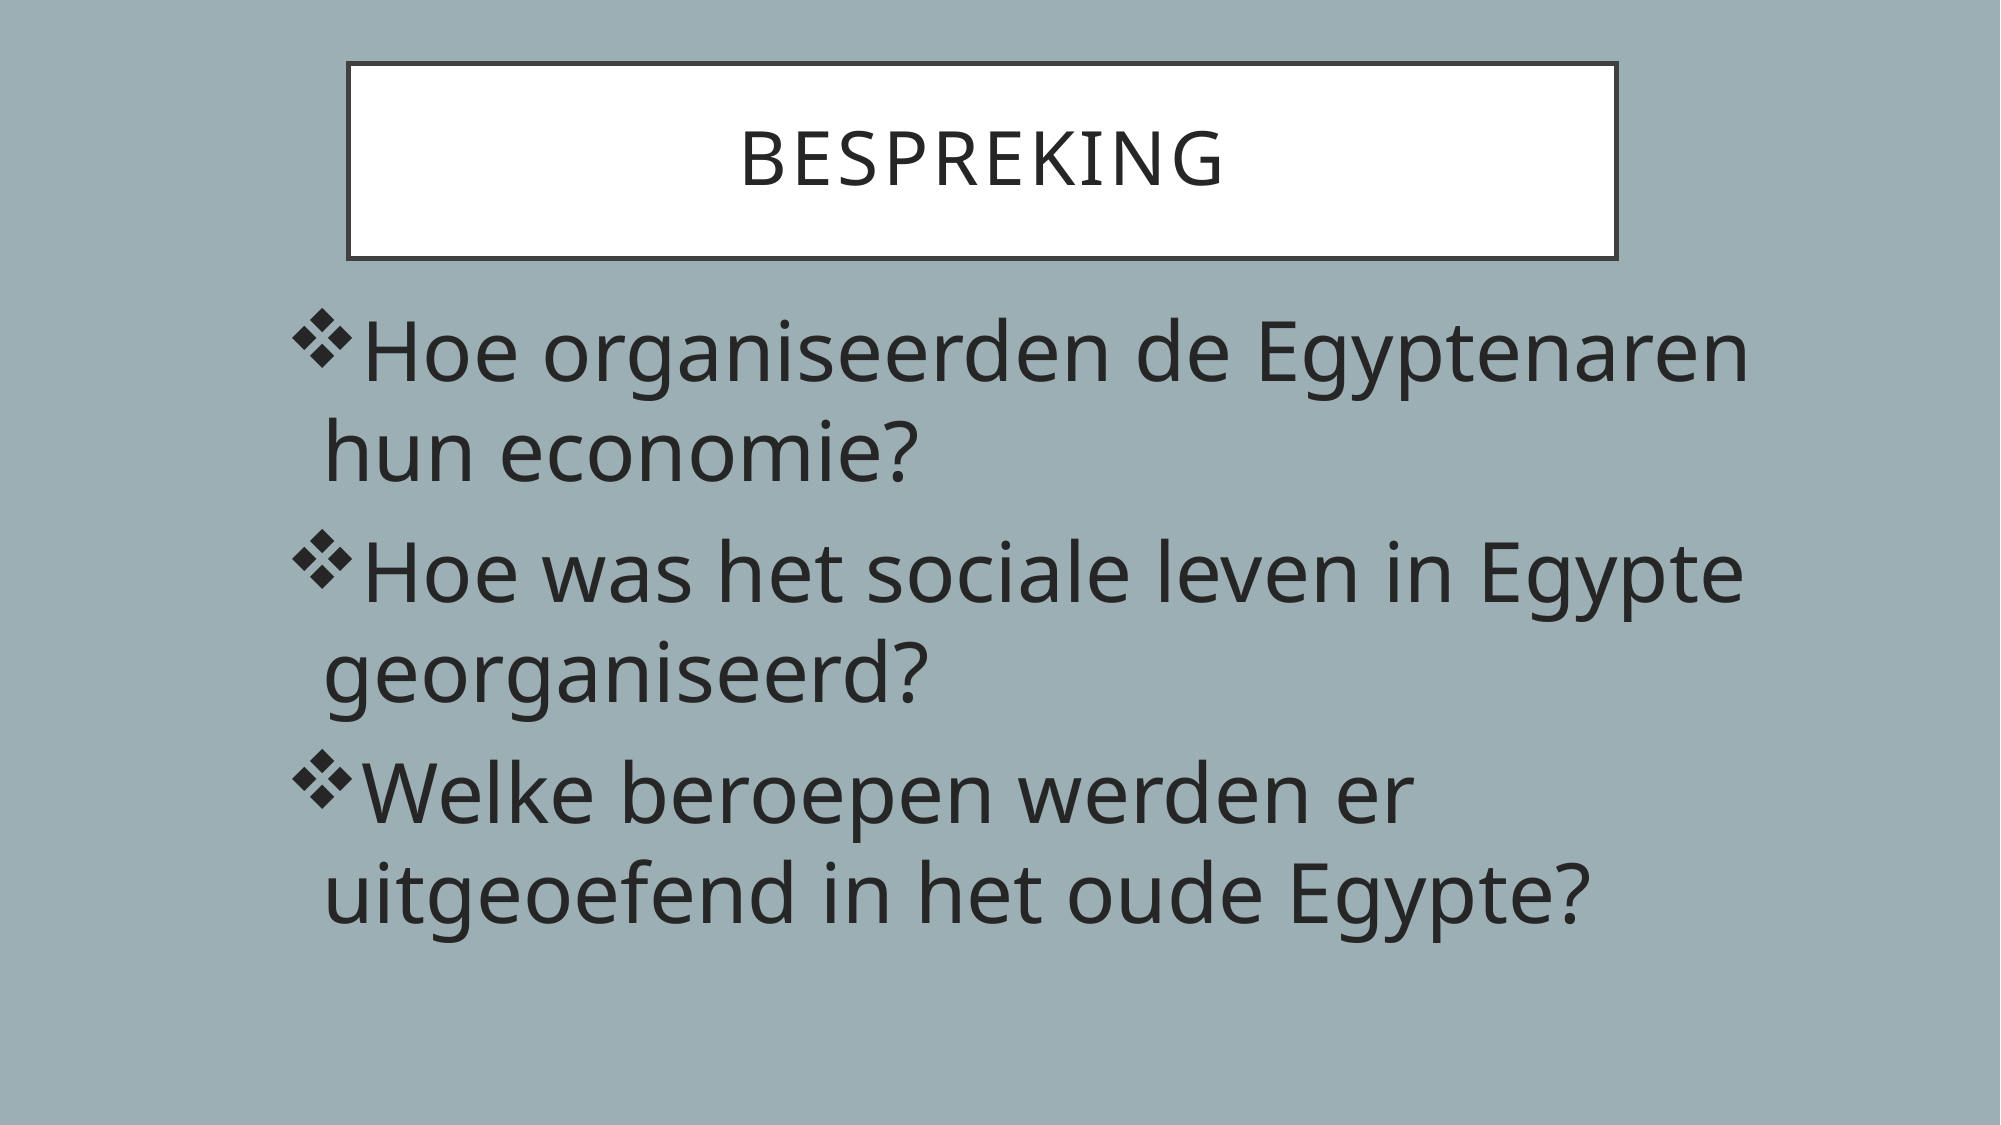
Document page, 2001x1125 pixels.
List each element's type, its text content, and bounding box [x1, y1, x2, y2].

list Hoe organiseerden de Egyptenaren hun economie? Hoe was het sociale leven in Egypte georganiseerd? Welke beroepen werden er uitgeoefend in het oude Egypte? [270, 290, 1818, 1090]
title Bespreking [346, 61, 1619, 261]
